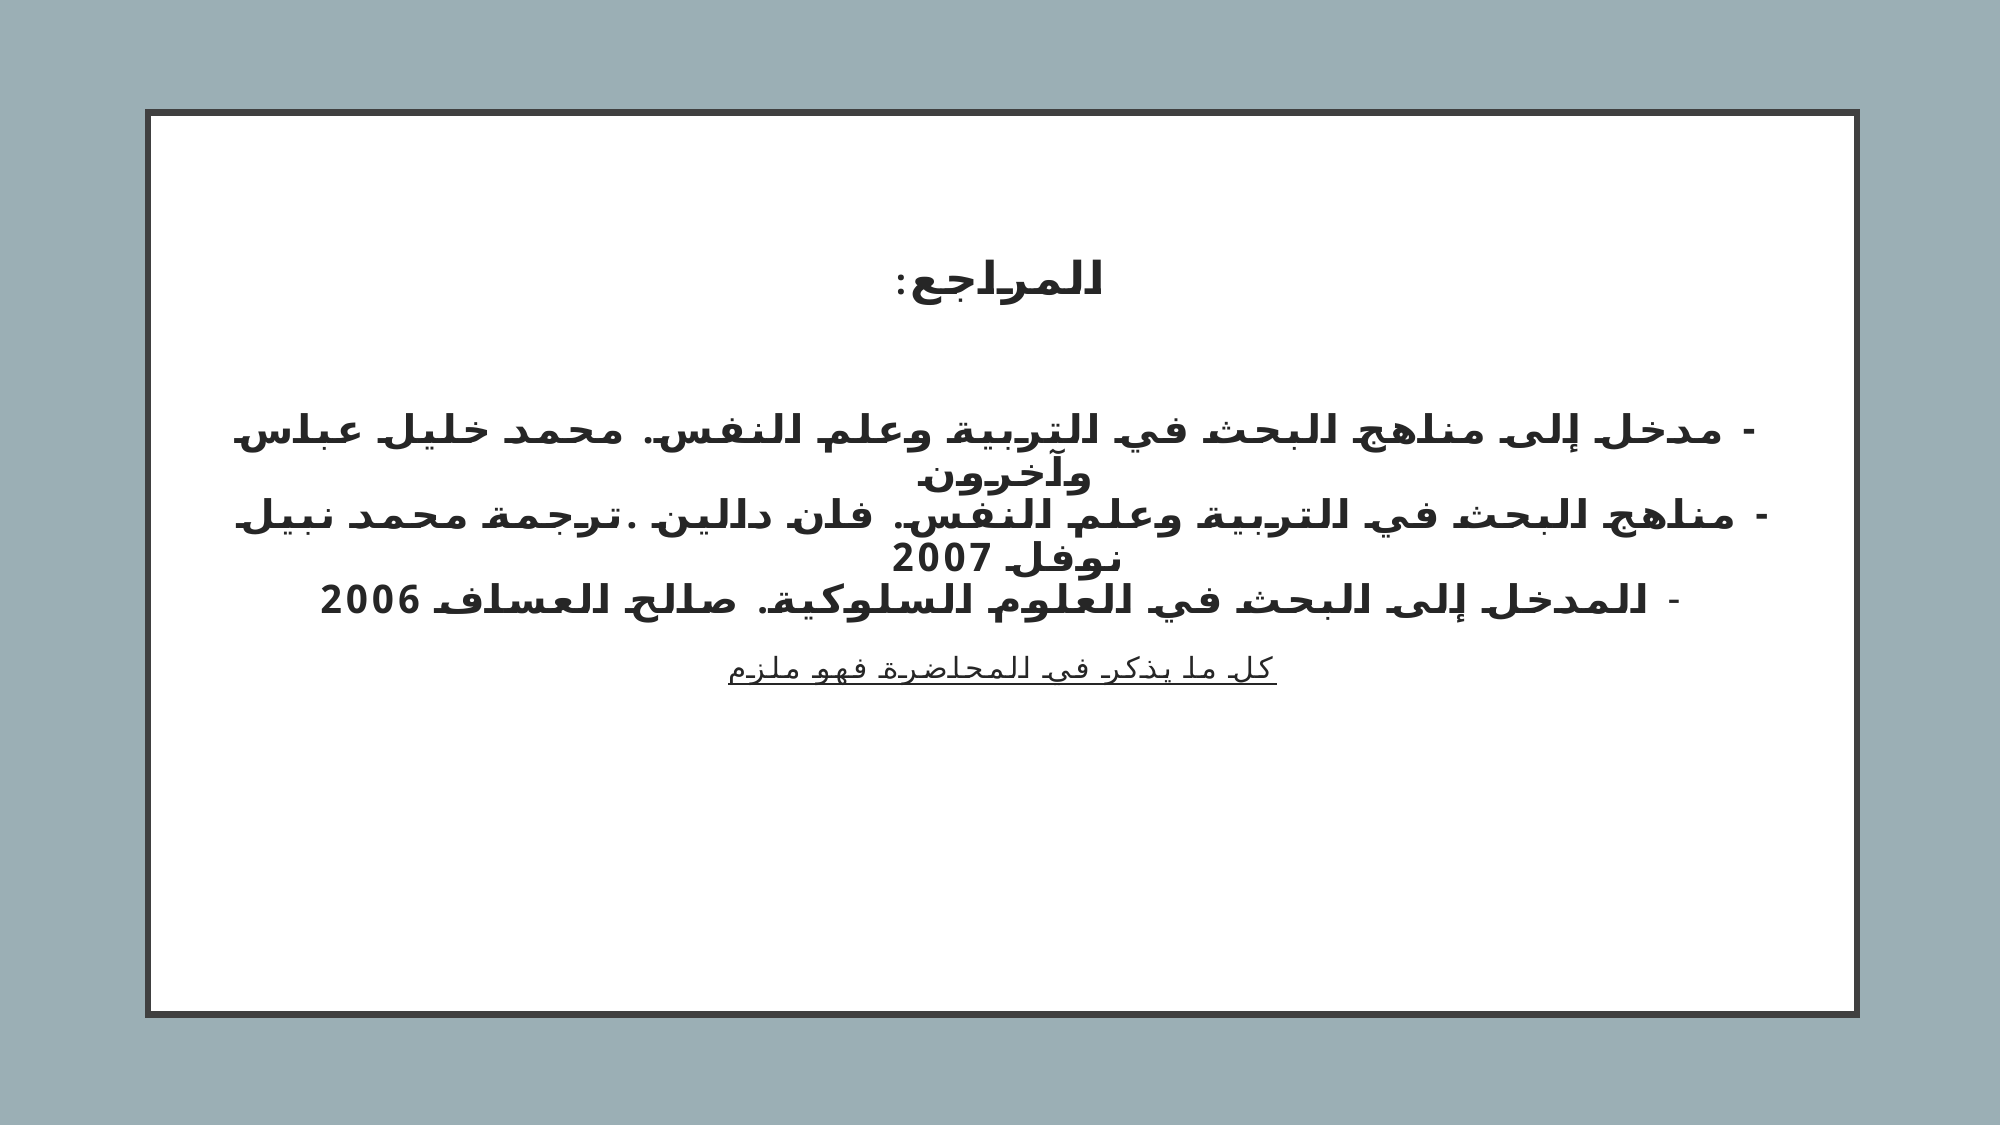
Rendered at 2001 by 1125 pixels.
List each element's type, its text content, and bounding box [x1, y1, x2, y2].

title المراجع: - مدخل إلى مناهج البحث في التربية وعلم النفس. محمد خليل عباس وآخرون - مناهج البحث في التربية وعلم النفس. فان دالين .ترجمة محمد نبيل نوفل 2007 - المدخل إلى البحث في العلوم السلوكية. صالح العساف 2006 كل ما يذكر في المحاضرة فهو ملزم [145, 109, 1860, 1018]
